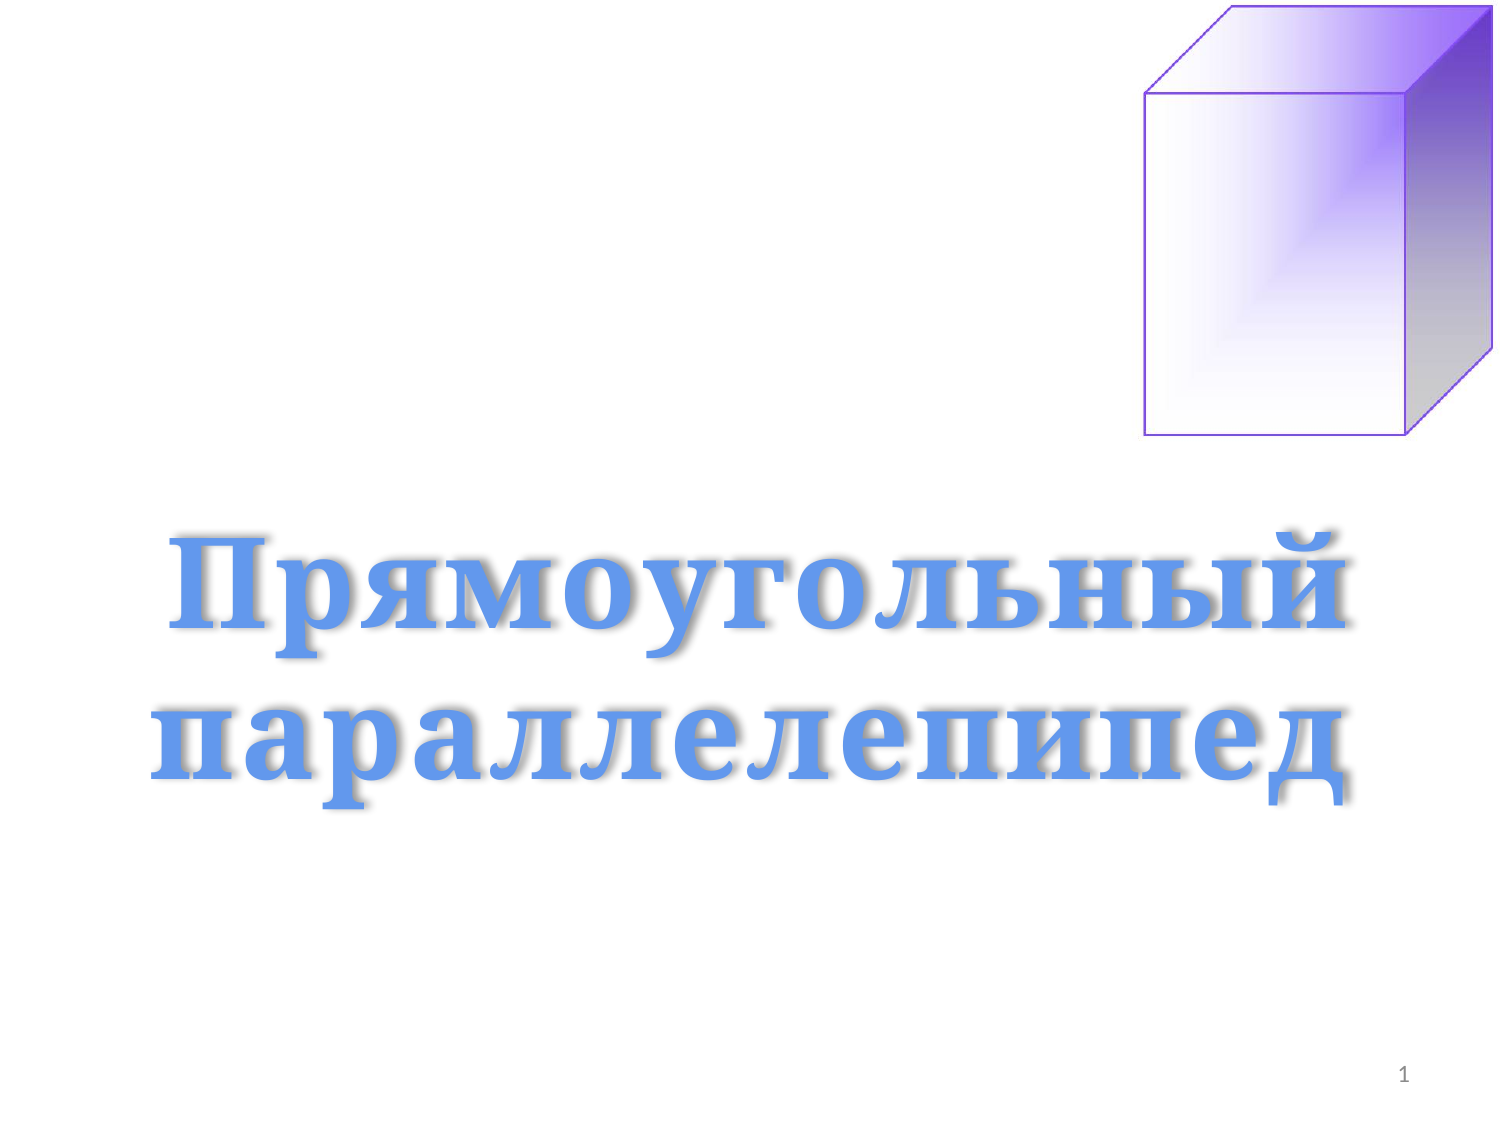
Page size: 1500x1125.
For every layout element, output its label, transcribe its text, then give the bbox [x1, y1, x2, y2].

slide_number 1 [1074, 1042, 1425, 1103]
title Прямоугольный параллелепипед [76, 491, 1422, 815]
picture [1125, 0, 1500, 452]
